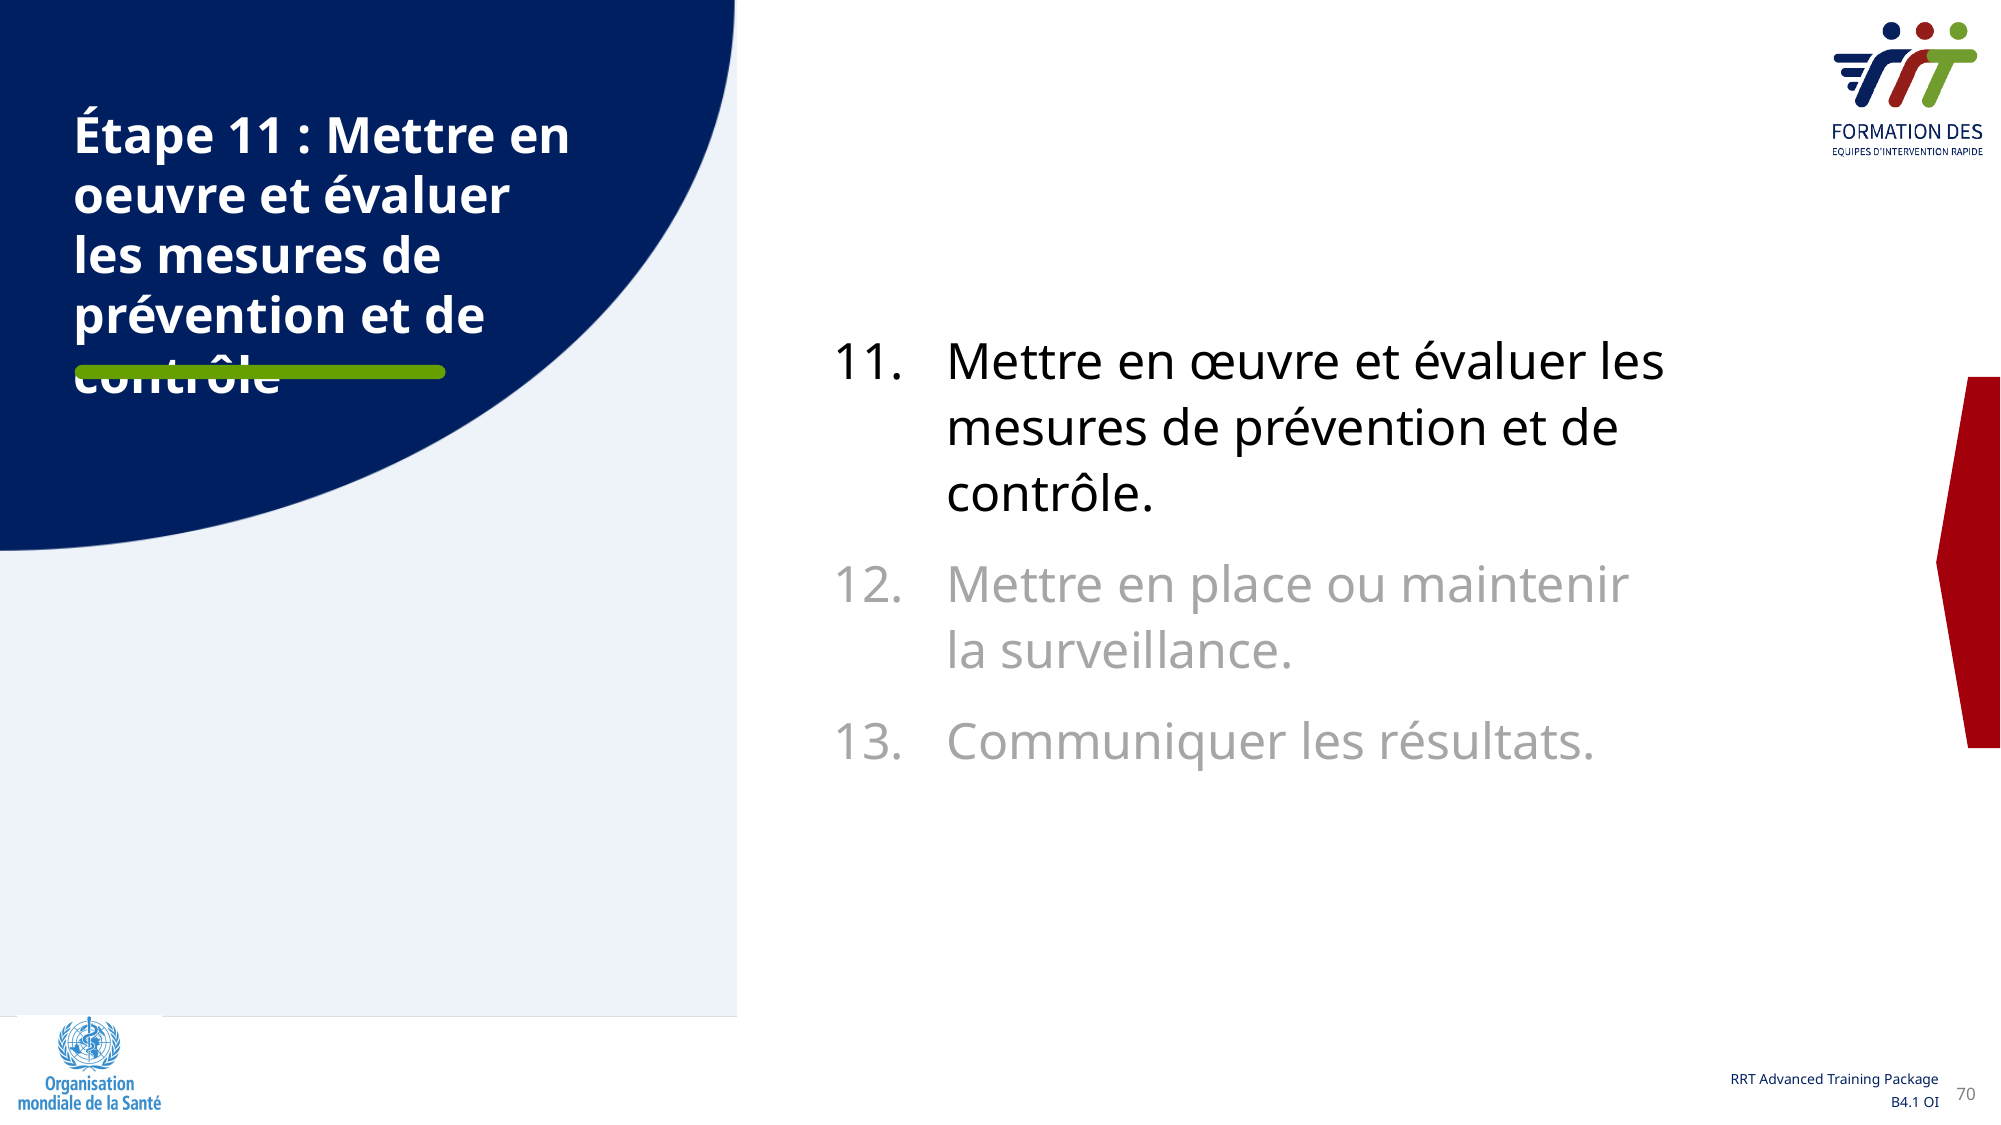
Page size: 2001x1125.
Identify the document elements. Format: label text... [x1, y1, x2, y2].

picture [1832, 21, 1983, 157]
text_box [74, 364, 446, 380]
text_box Mettre en œuvre et évaluer les mesures de prévention et de contrôle. Mettre en place ou maintenir la surveillance. Communiquer les résultats. [818, 316, 1687, 1125]
picture [0, 0, 737, 1111]
text_box Étape 11 : Mettre en oeuvre et évaluer les mesures de prévention et de contrôle [58, 96, 599, 536]
